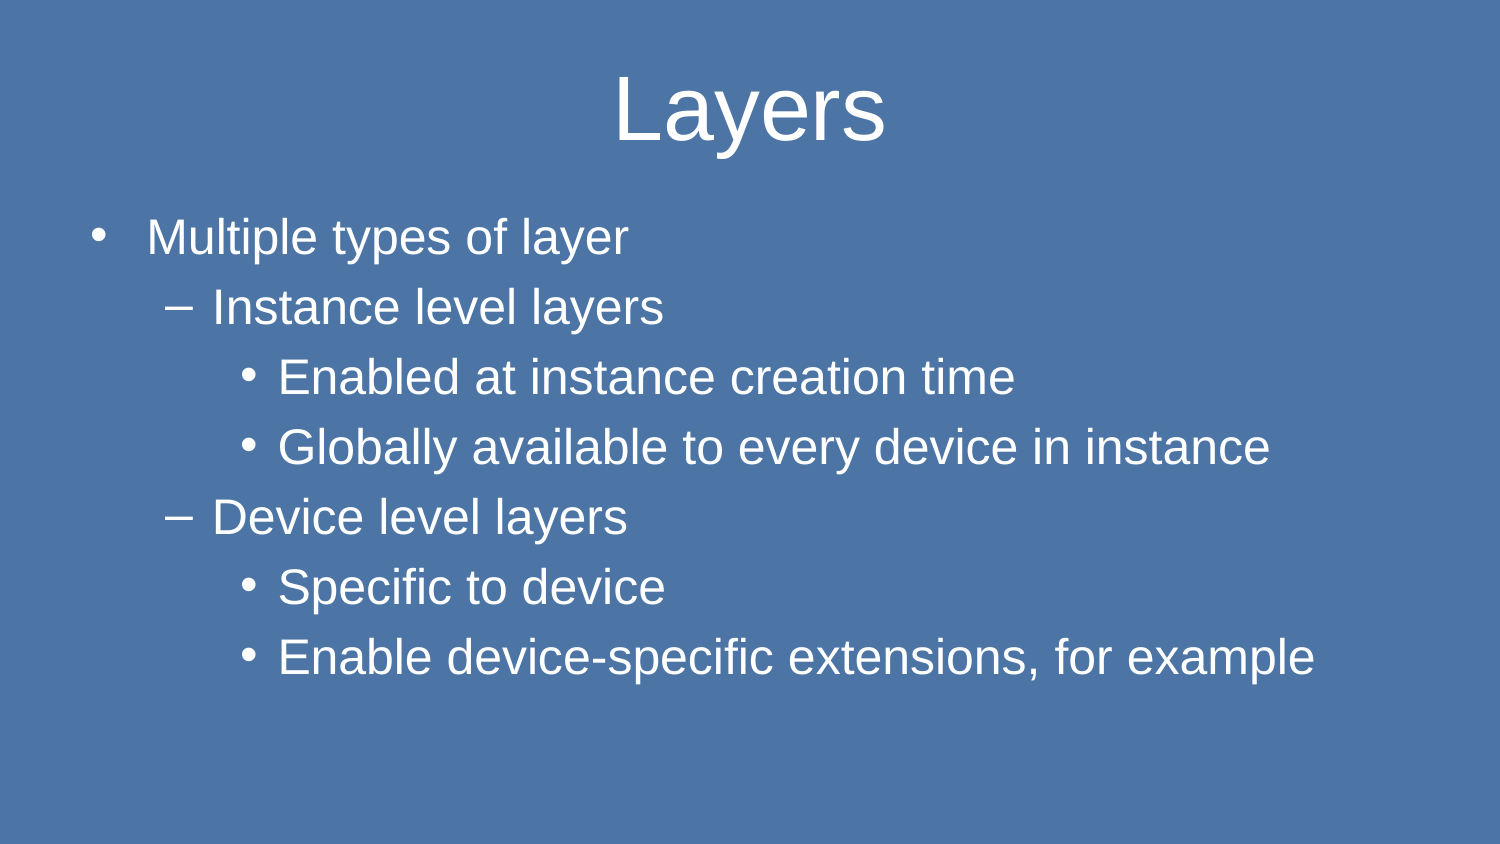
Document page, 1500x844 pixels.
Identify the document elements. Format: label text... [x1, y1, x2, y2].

title Layers [75, 33, 1425, 175]
list Multiple types of layer Instance level layers Enabled at instance creation time Globally available to every device in instance Device level layers Specific to device Enable device-specific extensions, for example [75, 196, 1425, 754]
